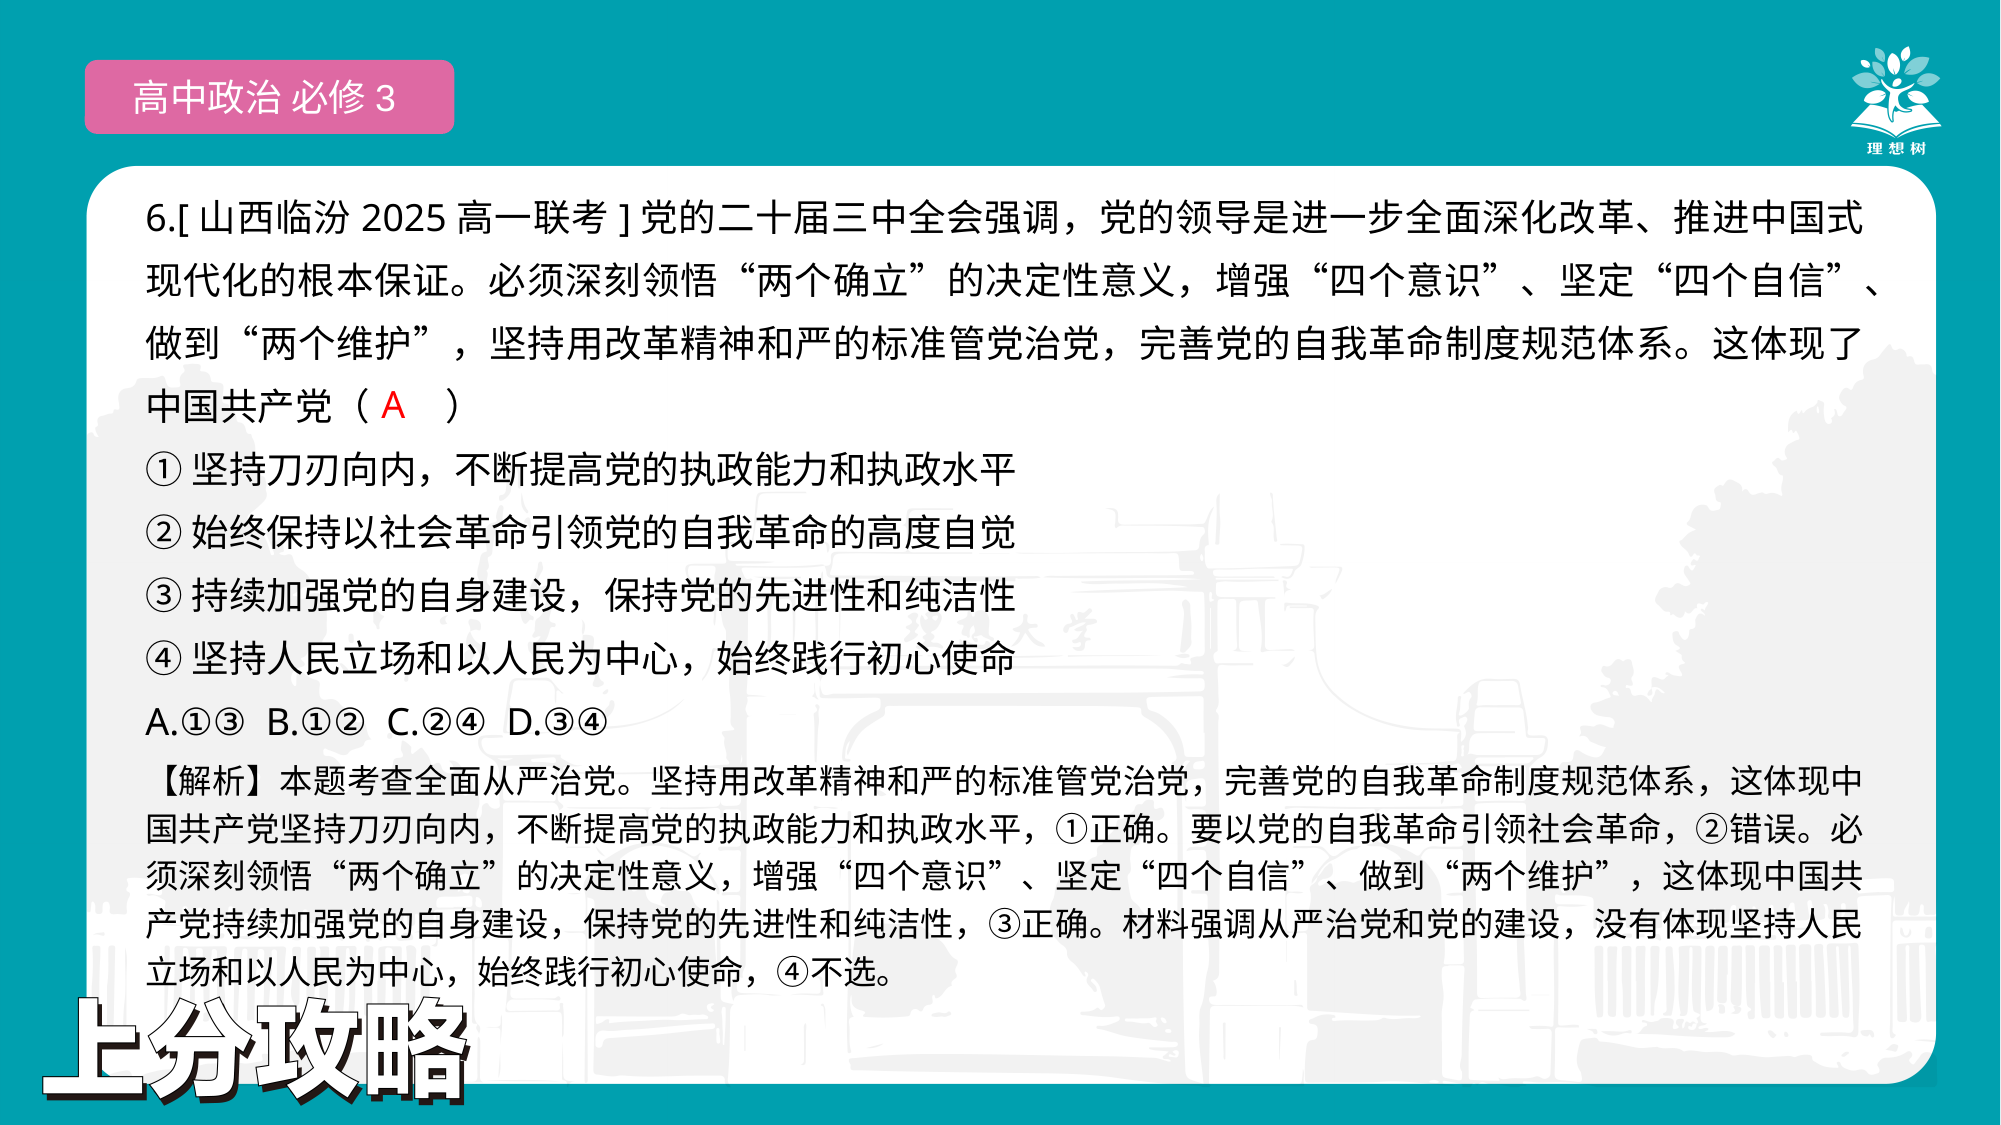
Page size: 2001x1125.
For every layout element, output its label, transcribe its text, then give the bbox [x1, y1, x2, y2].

text_box A [356, 350, 474, 434]
text_box 6.[山西临汾2025高一联考]党的二十届三中全会强调，党的领导是进一步全面深化改革、推进中国式现代化的根本保证。必须深刻领悟“两个确立”的决定性意义，增强“四个意识”、坚定“四个自信”、做到“两个维护”，坚持用改革精神和严的标准管党治党，完善党的自我革命制度规范体系。这体现了中国共产党（ ） ①坚持刀刃向内，不断提高党的执政能力和执政水平 ②始终保持以社会革命引领党的自我革命的高度自觉 ③持续加强党的自身建设，保持党的先进性和纯洁性 ④坚持人民立场和以人民为中心，始终践行初心使命 A.①③ B.①② C.②④ D.③④ [130, 168, 1880, 744]
text_box 【解析】本题考查全面从严治党。坚持用改革精神和严的标准管党治党，完善党的自我革命制度规范体系，这体现中国共产党坚持刀刃向内，不断提高党的执政能力和执政水平，①正确。要以党的自我革命引领社会革命，②错误。必须深刻领悟“两个确立”的决定性意义，增强“四个意识”、坚定“四个自信”、做到“两个维护”，这体现中国共产党持续加强党的自身建设，保持党的先进性和纯洁性，③正确。材料强调从严治党和党的建设，没有体现坚持人民立场和以人民为中心，始终践行初心使命，④不选。 [130, 744, 1880, 999]
picture [0, 0, 2001, 1125]
text_box 高中政治 必修3 [83, 58, 456, 135]
